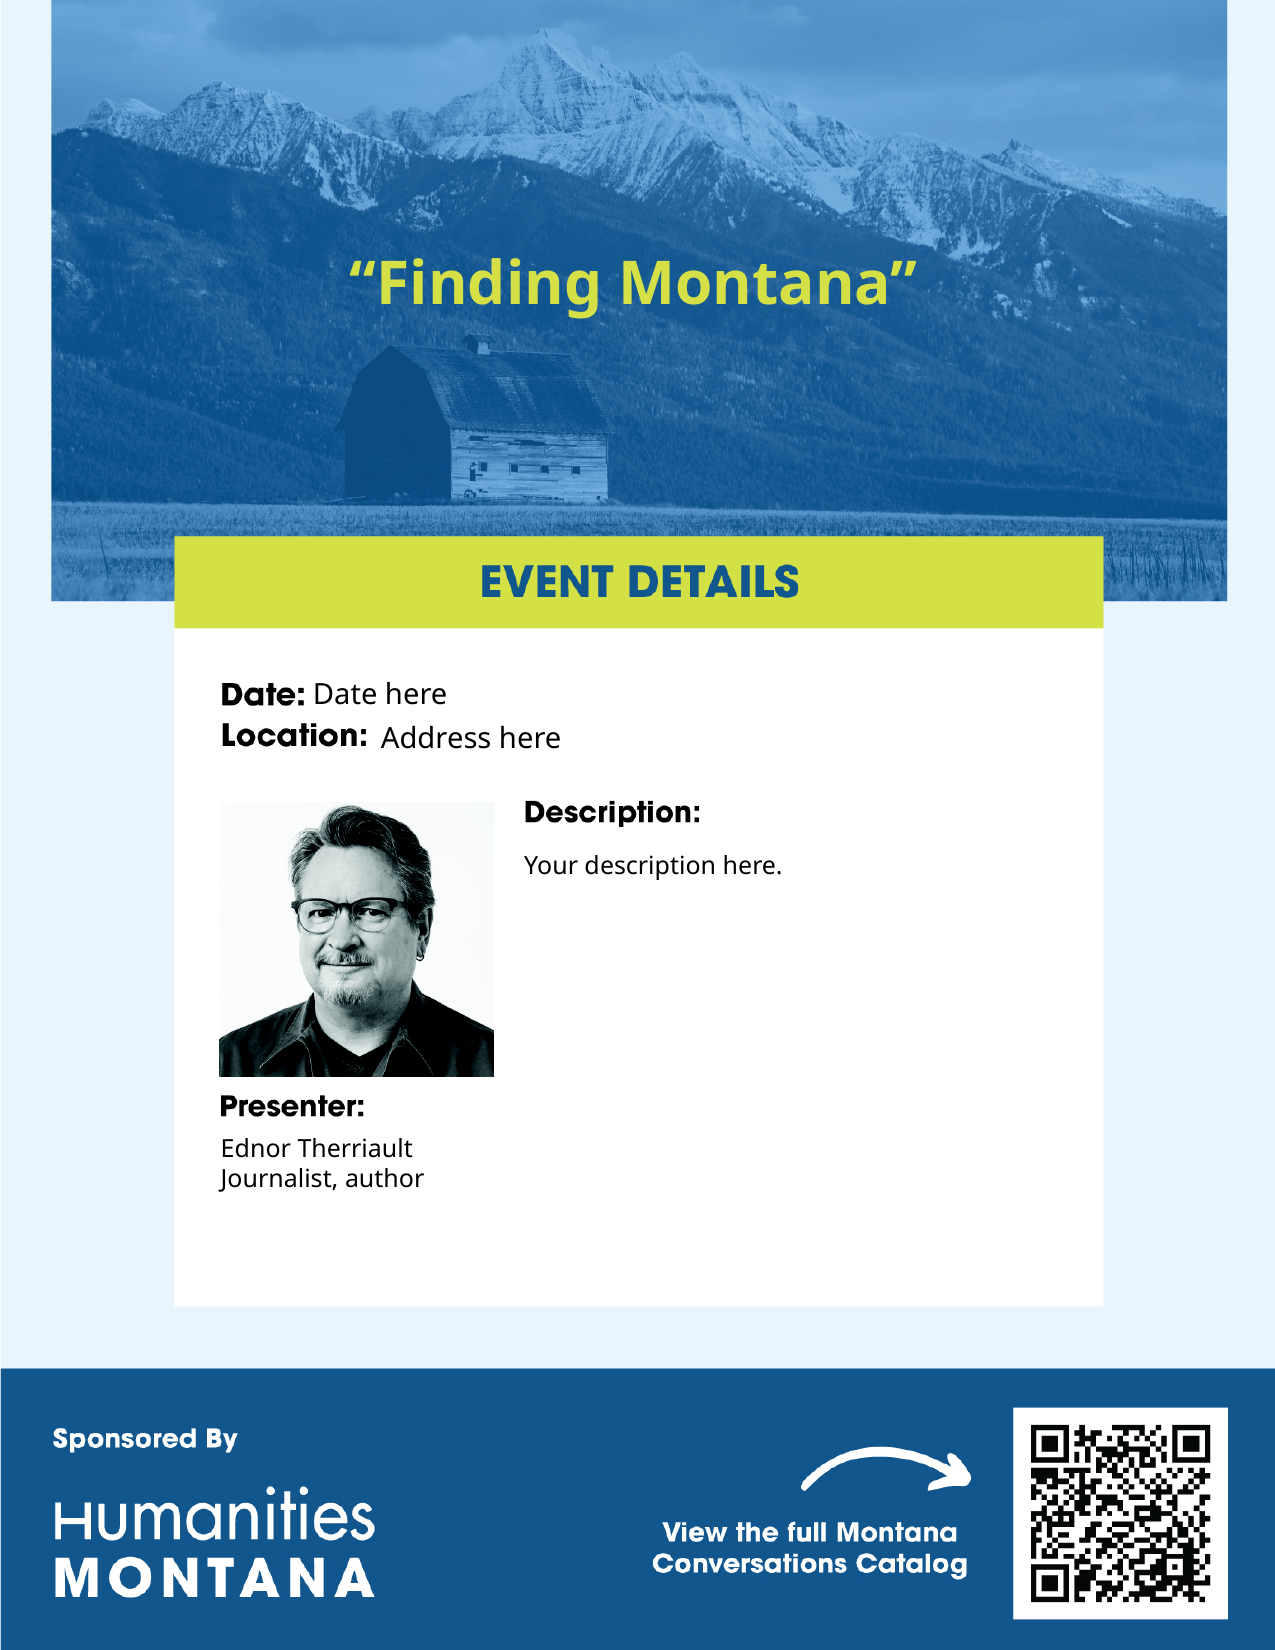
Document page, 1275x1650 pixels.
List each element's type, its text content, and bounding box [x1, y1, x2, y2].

text_box “Finding Montana” [169, 228, 1099, 332]
text_box Address here [365, 704, 1233, 770]
text_box Ednor Therriault Journalist, author [205, 1117, 480, 1208]
text_box [159, 166, 1099, 233]
picture [0, 0, 1275, 1650]
text_box [169, 132, 1099, 166]
text_box Date here [297, 660, 932, 726]
text_box Your description here. [509, 834, 1033, 895]
